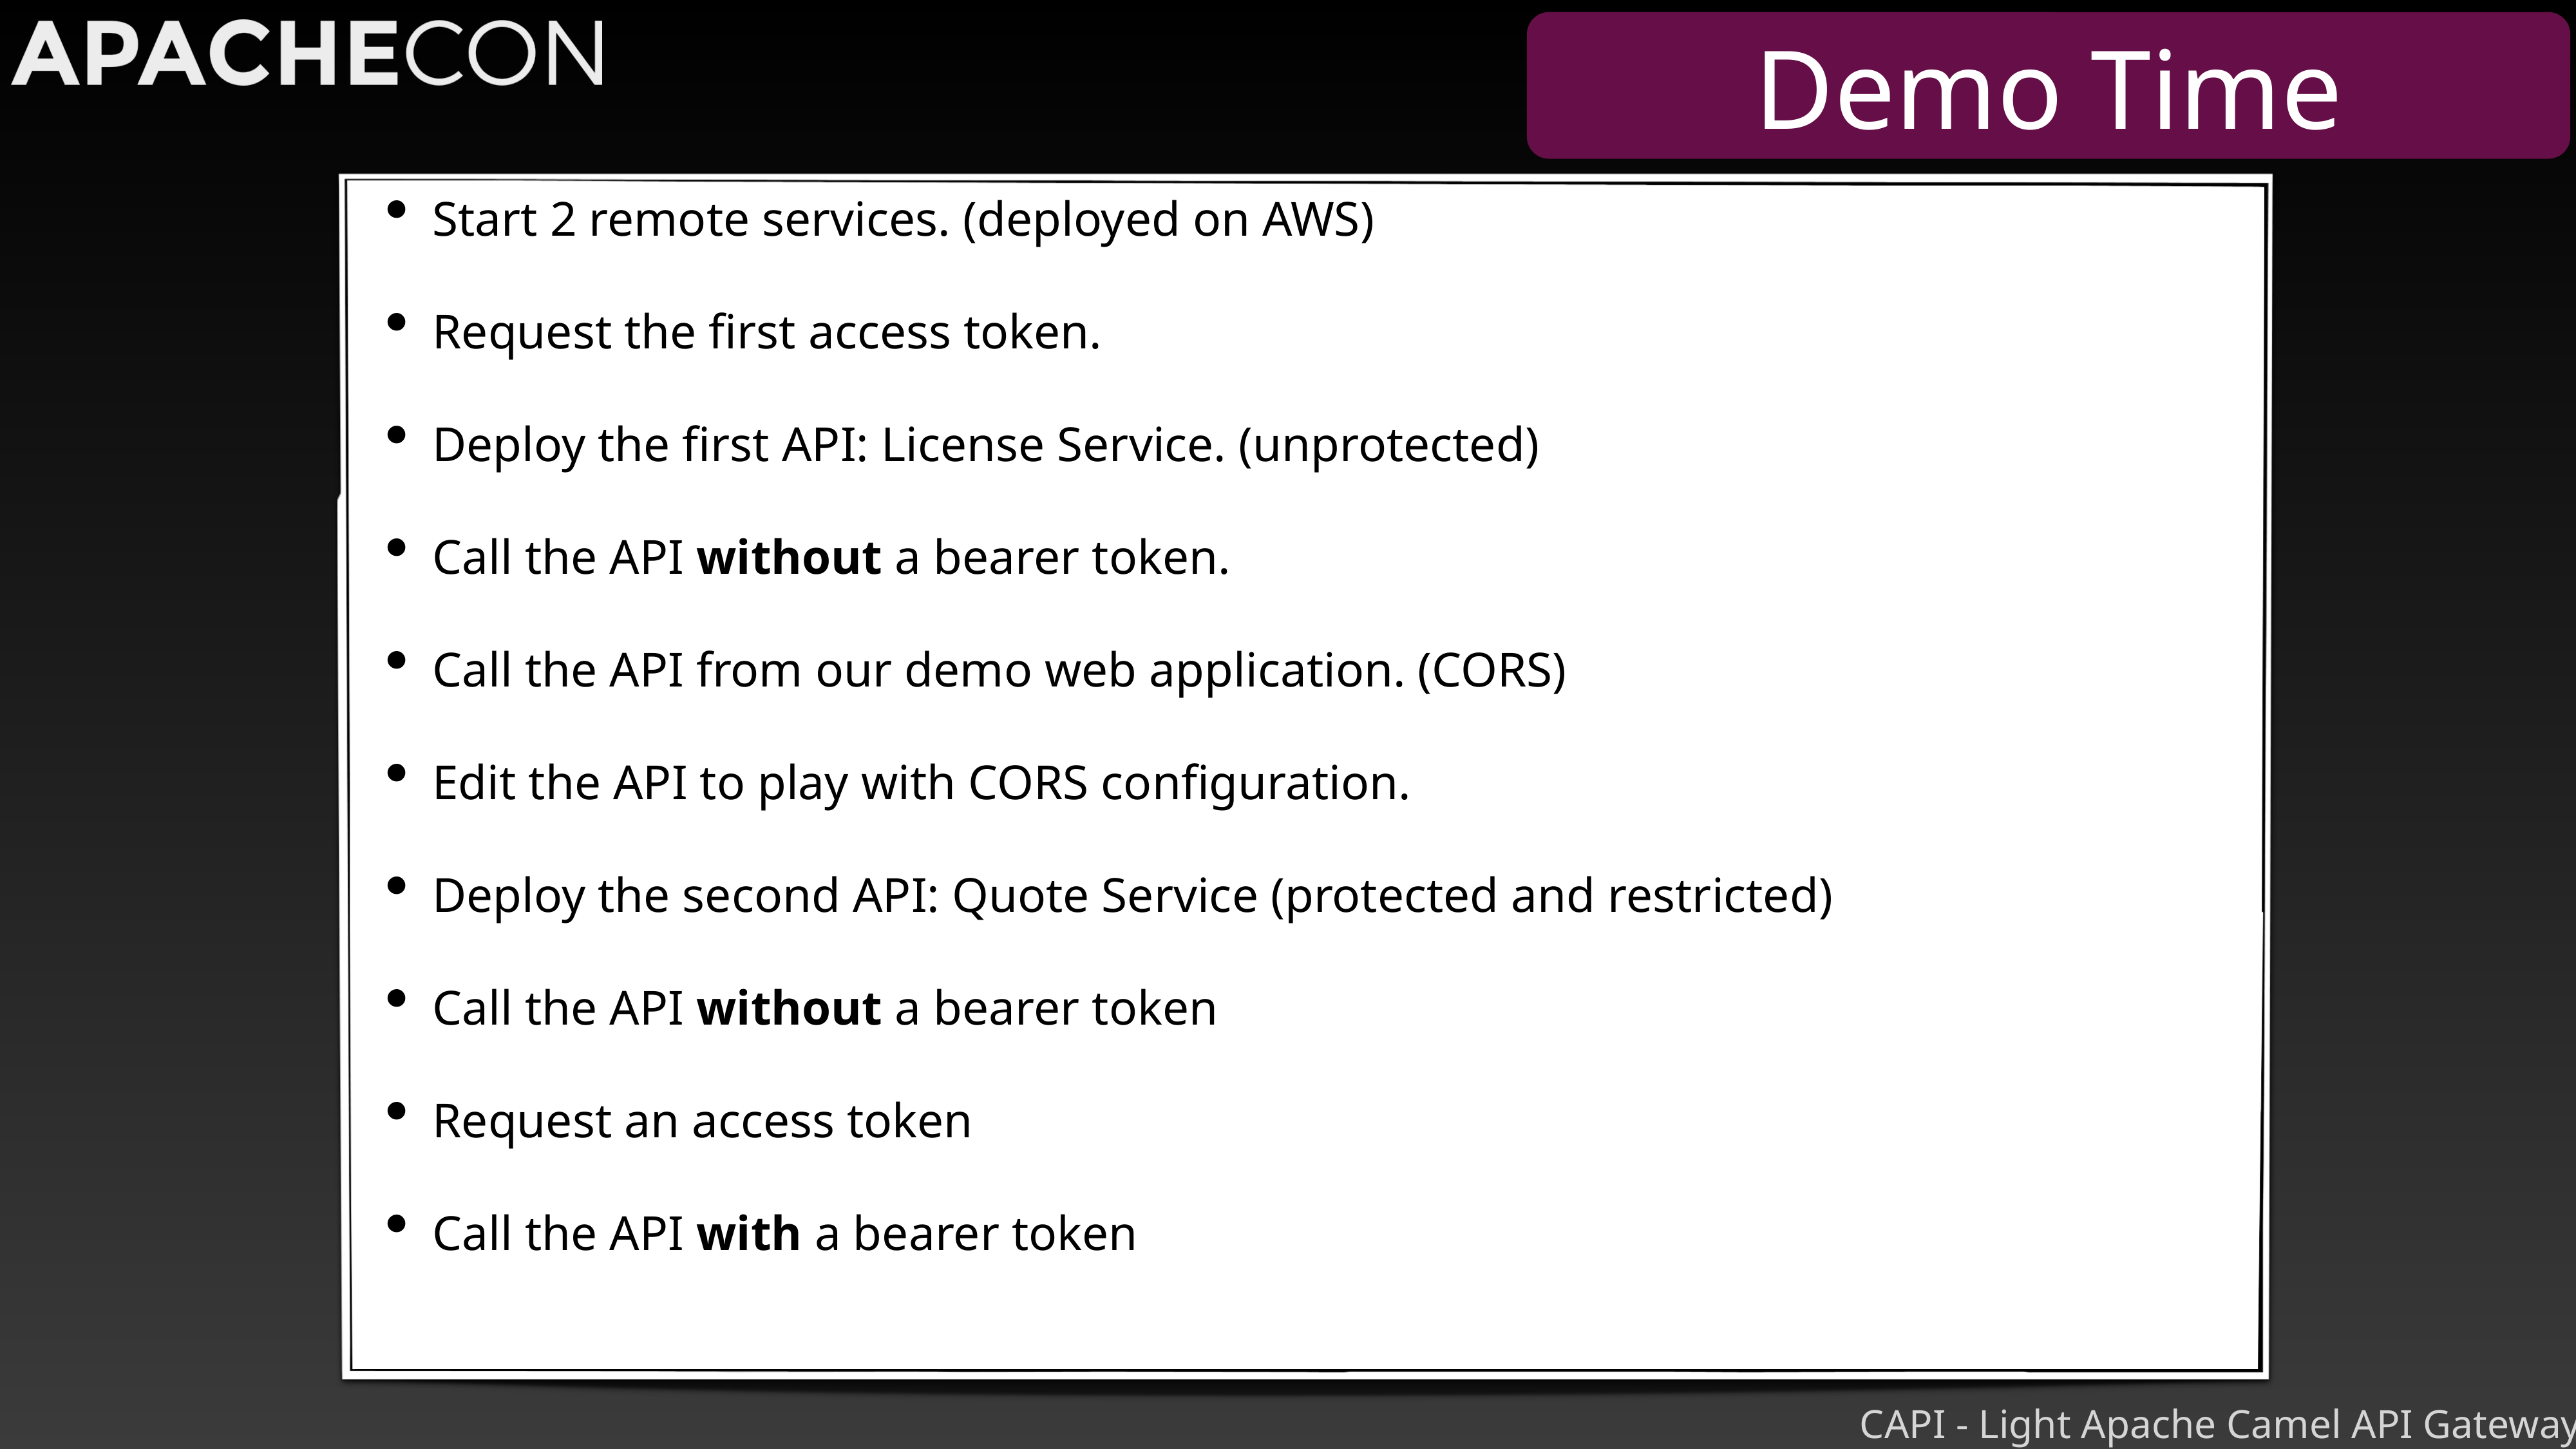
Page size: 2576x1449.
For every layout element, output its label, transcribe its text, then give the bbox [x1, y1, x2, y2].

subtitle CAPI - Light Apache Camel API Gateway [1066, 1394, 2576, 1449]
picture [11, 19, 602, 86]
text_box Demo Time [1526, 12, 2571, 159]
picture [334, 167, 2278, 1400]
